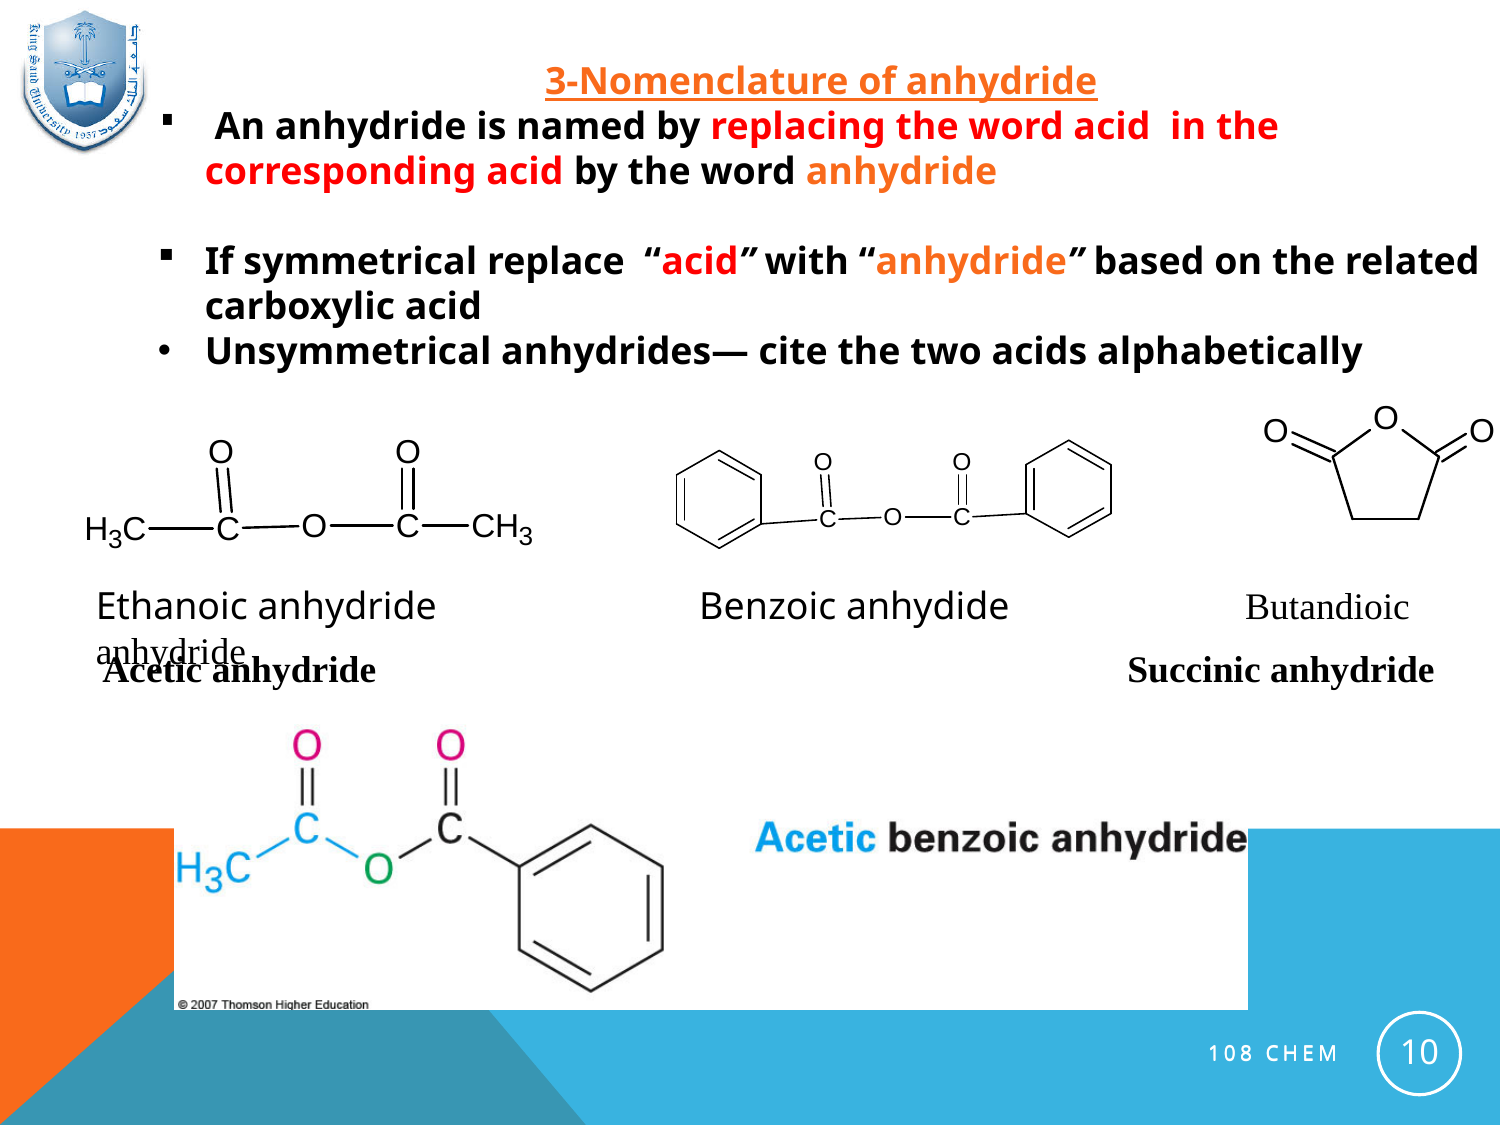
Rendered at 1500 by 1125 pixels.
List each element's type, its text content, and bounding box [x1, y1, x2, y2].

text_box 108 Chem [577, 1030, 1352, 1076]
picture [4, 1, 163, 160]
text_box Ethanoic anhydride Benzoic anhydide Butandioic anhydride [81, 574, 1500, 680]
text_box Acetic anhydride Succinic anhydride [87, 637, 1500, 698]
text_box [84, 399, 1500, 563]
slide_number 10 [1376, 1010, 1463, 1097]
picture [174, 724, 1249, 1010]
text_box 3-Nomenclature of anhydride An anhydride is named by replacing the word acid in the corresponding acid by the word anhydride If symmetrical replace “acid” with “anhydride” based on the related carboxylic acid Unsymmetrical anhydrides— cite the two acids alphabetically [143, 49, 1500, 380]
